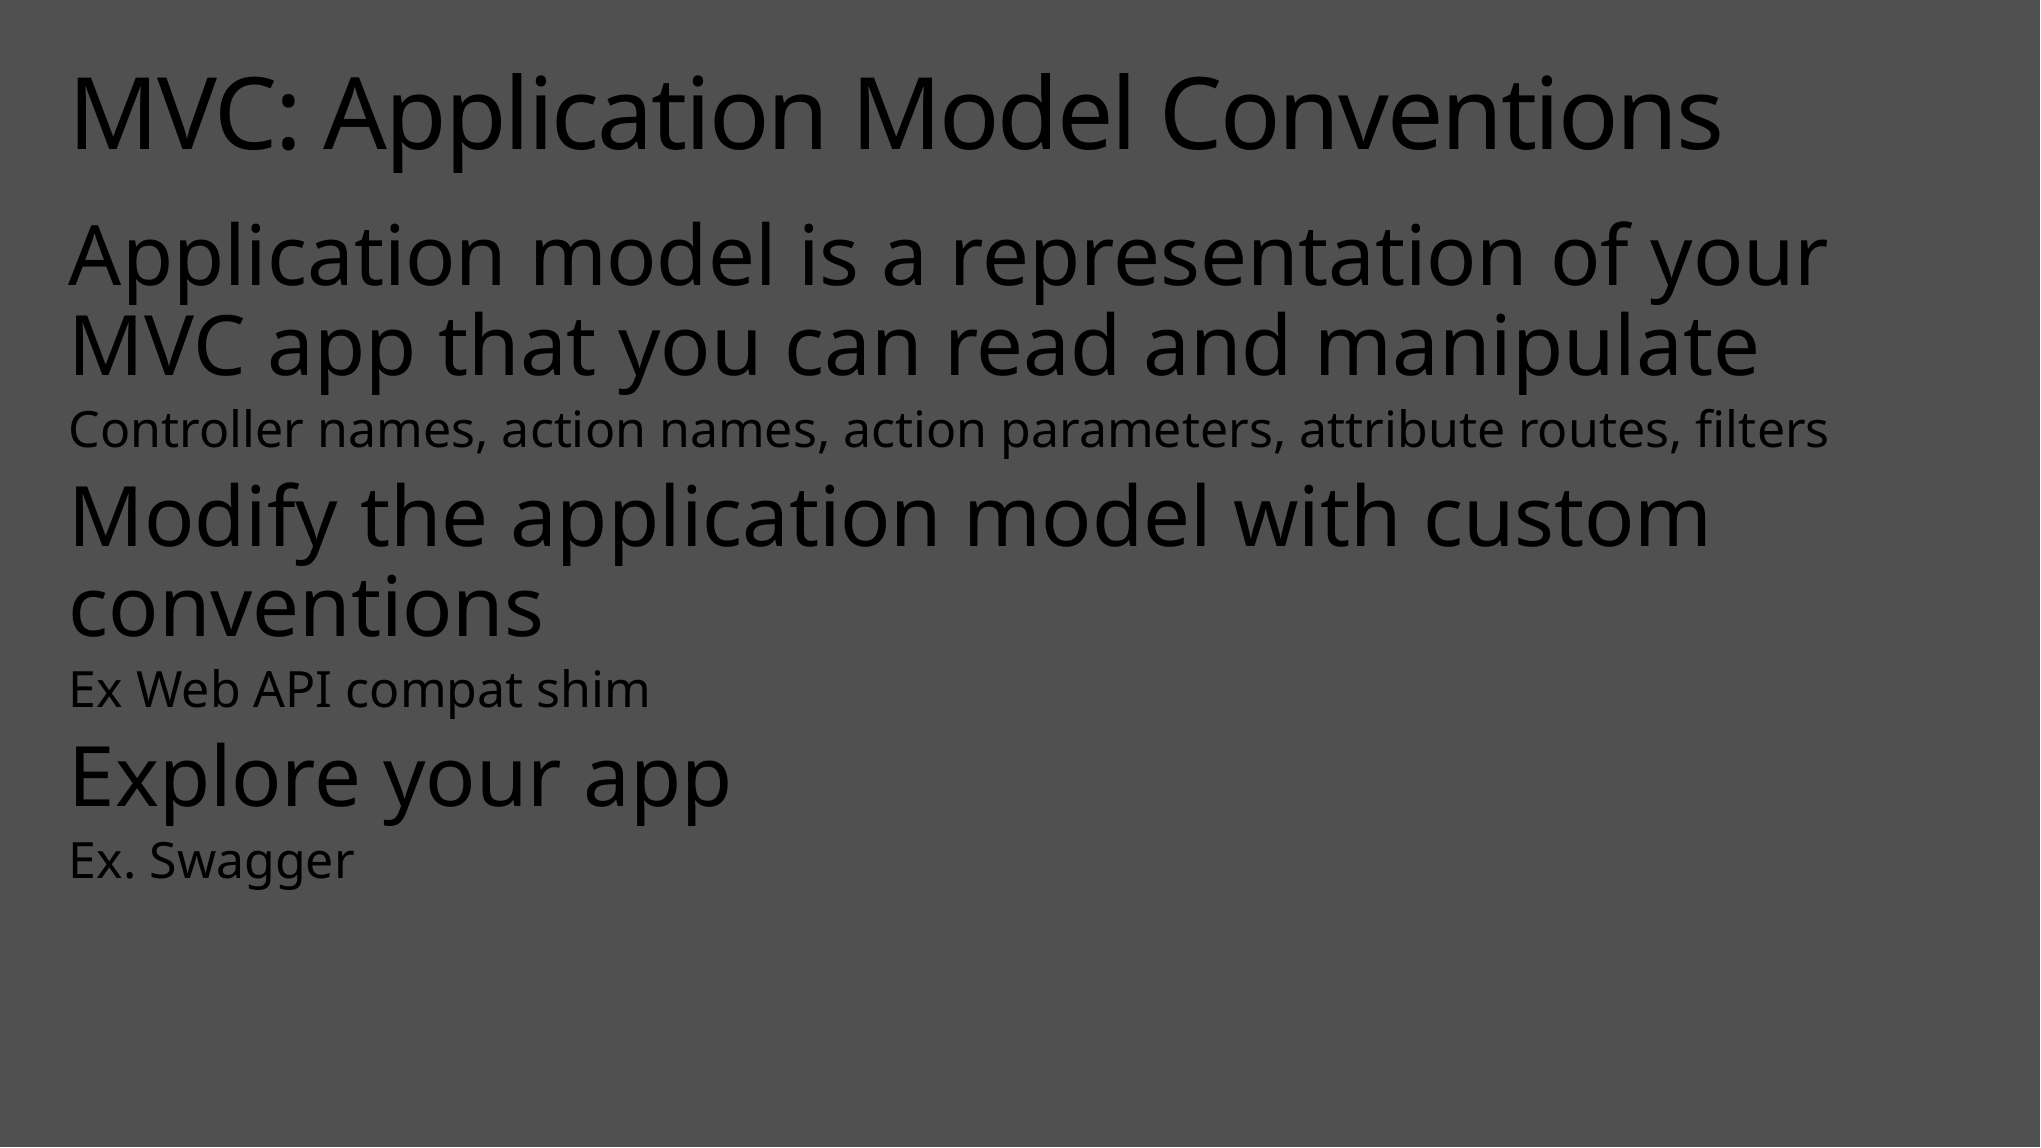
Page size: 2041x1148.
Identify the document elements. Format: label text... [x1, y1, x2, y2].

list Application model is a representation of your MVC app that you can read and manipulate Controller names, action names, action parameters, attribute routes, filters Modify the application model with custom conventions Ex Web API compat shim Explore your app Ex. Swagger [45, 198, 1996, 924]
title MVC: Application Model Conventions [45, 48, 1996, 198]
